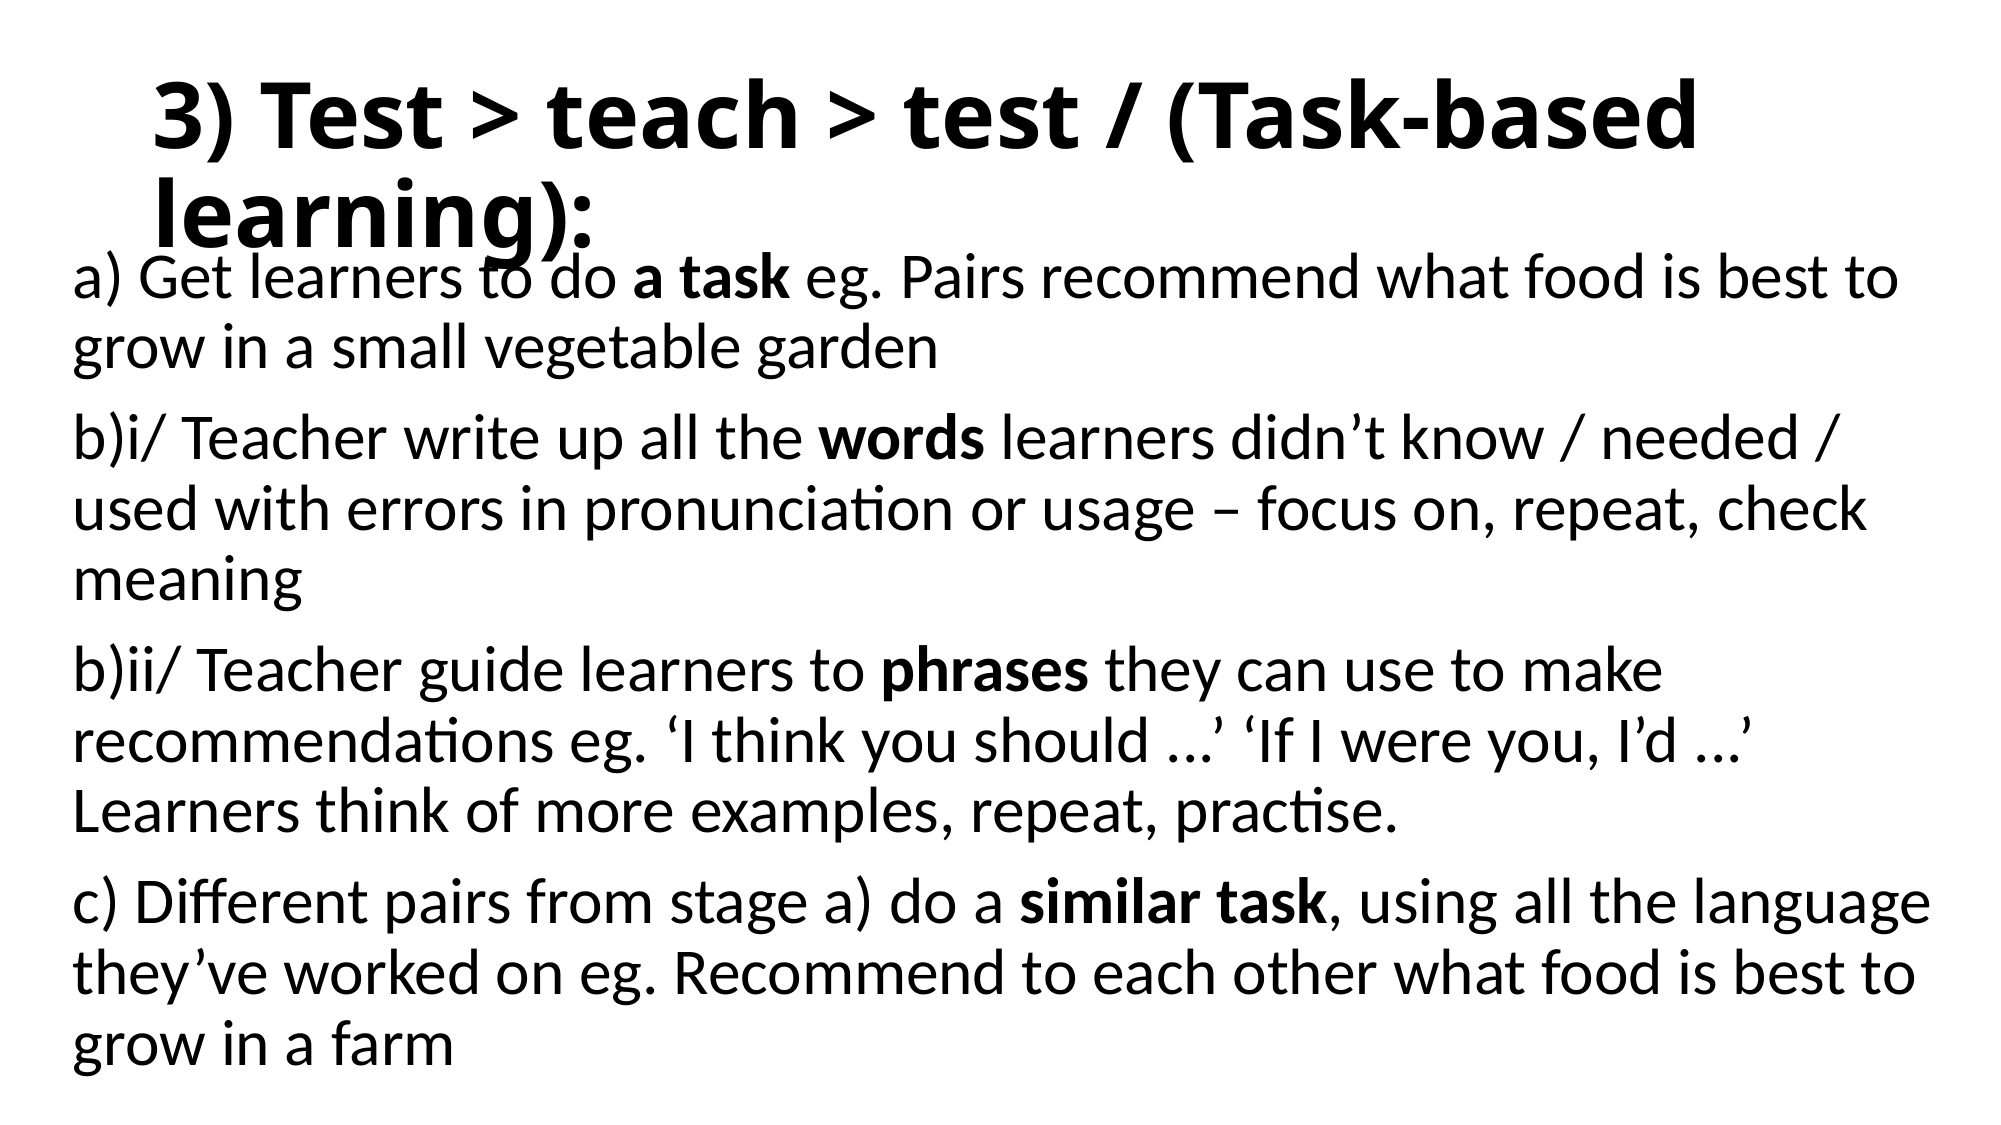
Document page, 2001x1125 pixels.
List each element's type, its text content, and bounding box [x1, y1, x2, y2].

title 3) Test > teach > test / (Task-based learning): [137, 59, 1863, 234]
list a) Get learners to do a task eg. Pairs recommend what food is best to grow in a small vegetable garden b)i/ Teacher write up all the words learners didn’t know / needed / used with errors in pronunciation or usage – focus on, repeat, check meaning b)ii/ Teacher guide learners to phrases they can use to make recommendations eg. ‘I think you should ...’ ‘If I were you, I’d ...’ Learners think of more examples, repeat, practise. c) Different pairs from stage a) do a similar task, using all the language they’ve worked on eg. Recommend to each other what food is best to grow in a farm [57, 234, 1964, 1093]
